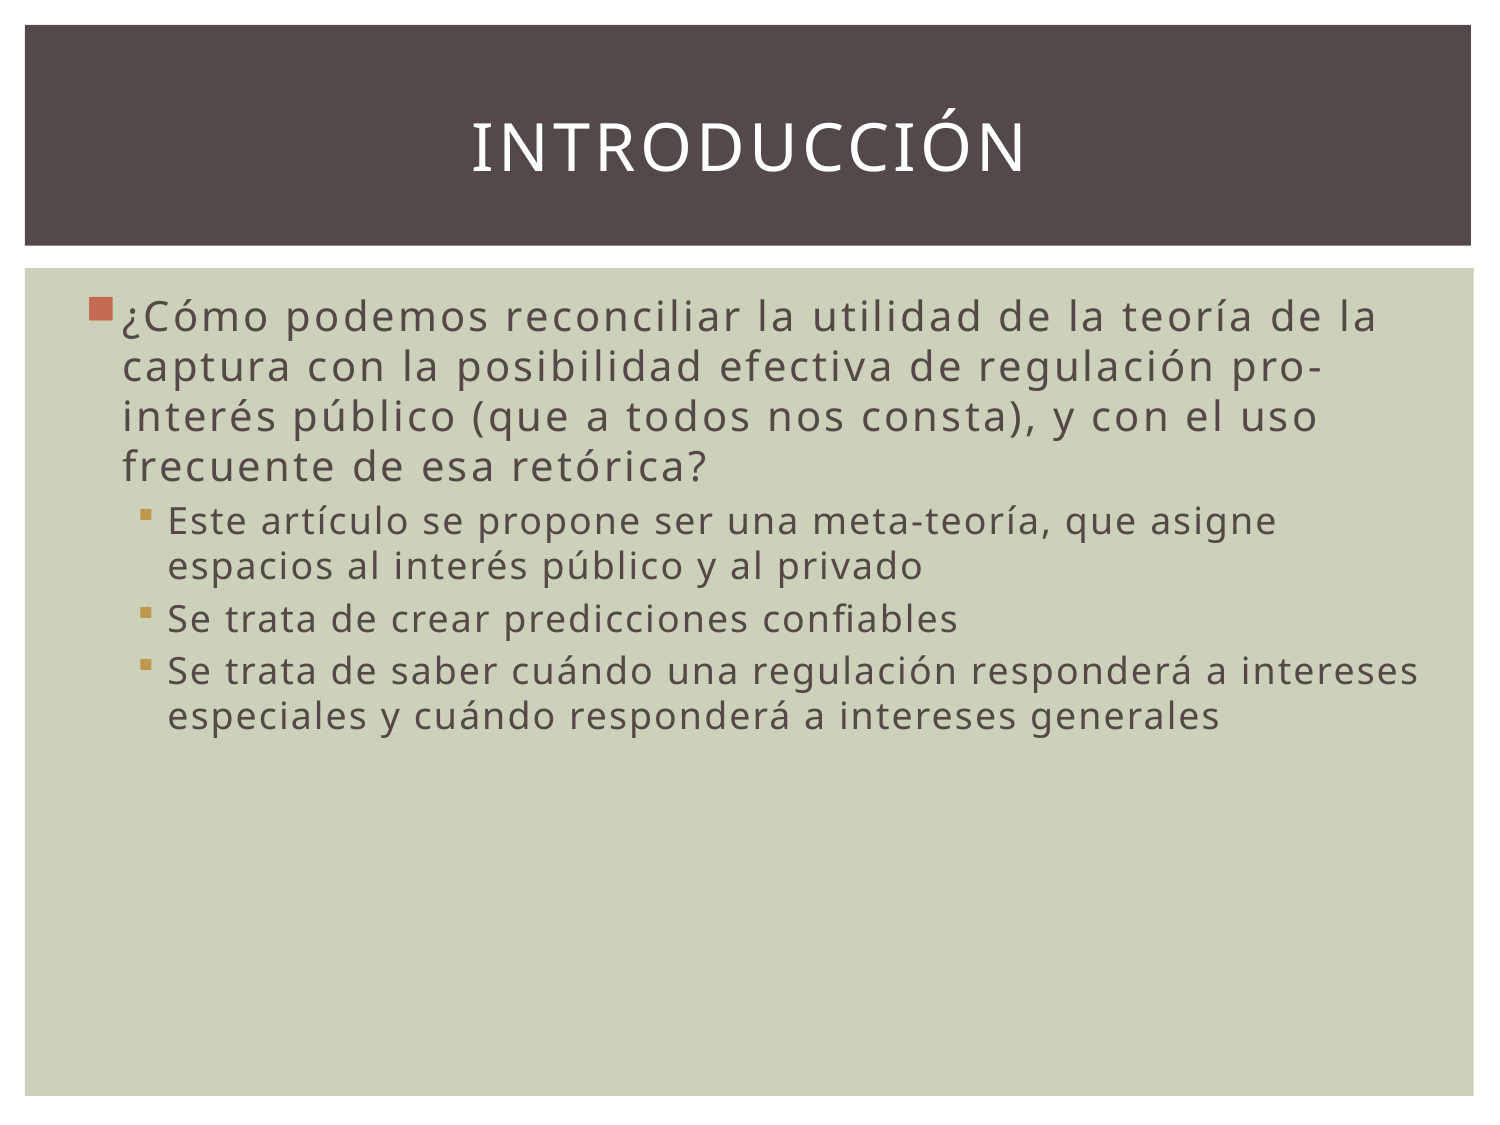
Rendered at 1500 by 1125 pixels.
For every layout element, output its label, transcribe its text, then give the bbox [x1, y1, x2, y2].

list ¿Cómo podemos reconciliar la utilidad de la teoría de la captura con la posibilidad efectiva de regulación pro-interés público (que a todos nos consta), y con el uso frecuente de esa retórica? Este artículo se propone ser una meta-teoría, que asigne espacios al interés público y al privado Se trata de crear predicciones confiables Se trata de saber cuándo una regulación responderá a intereses especiales y cuándo responderá a intereses generales [62, 281, 1442, 1005]
title Introducción [62, 58, 1438, 232]
